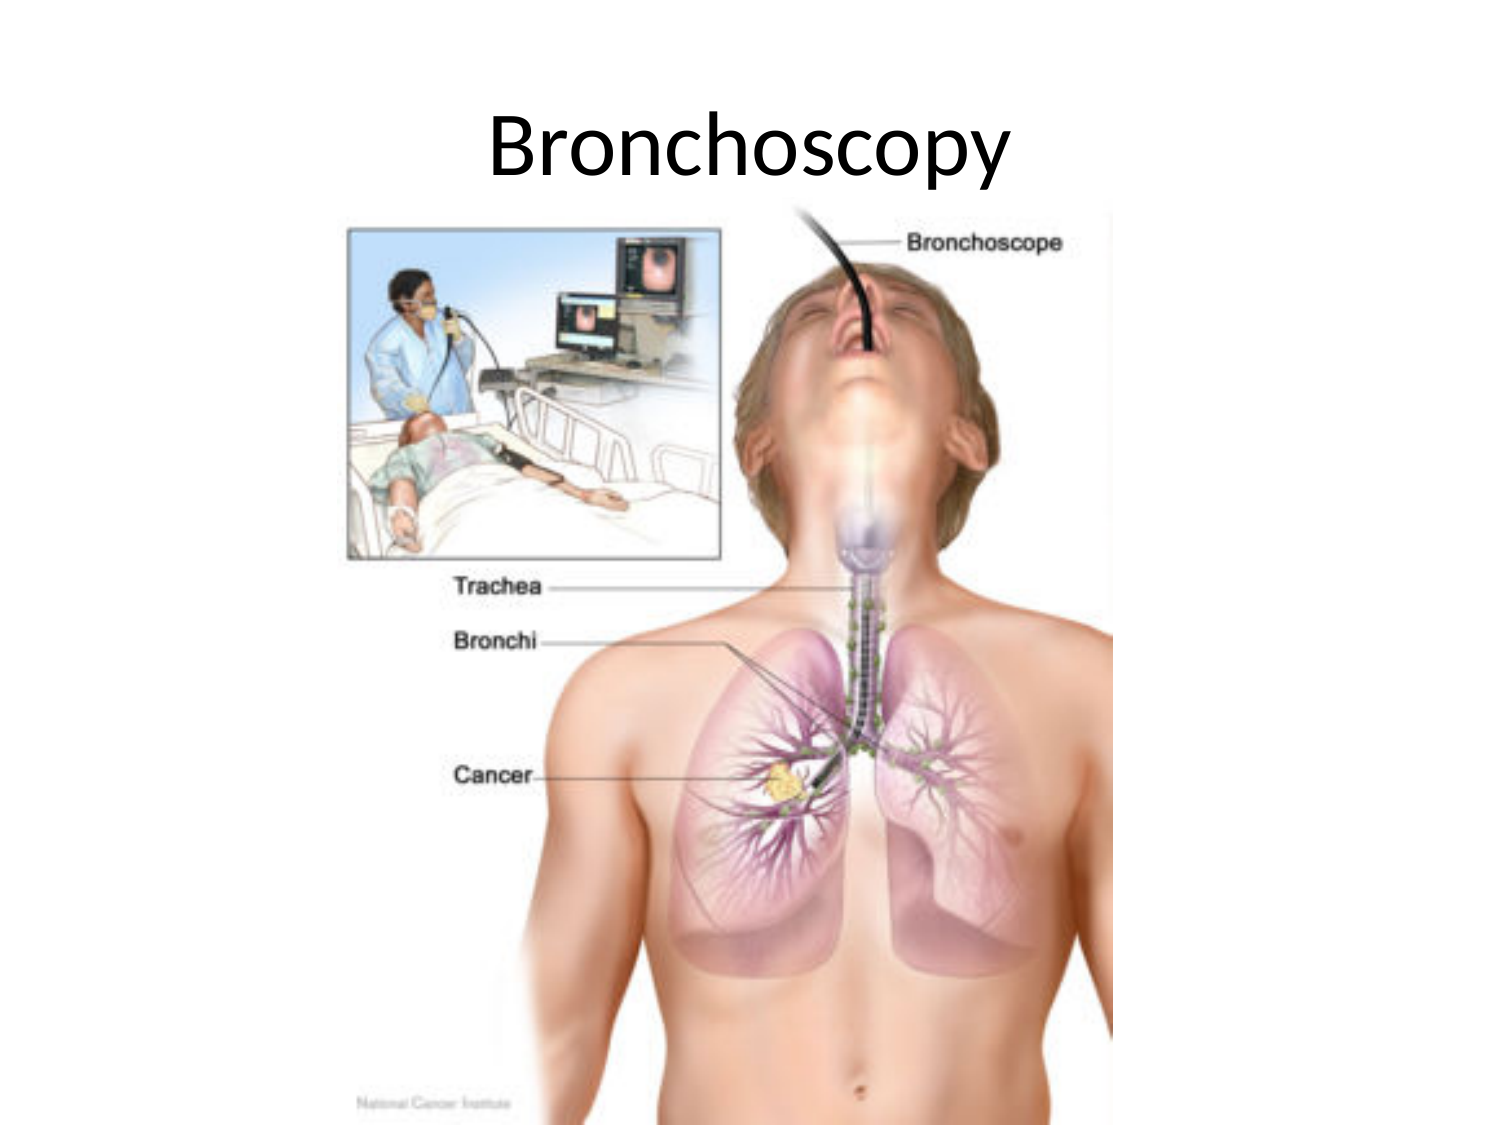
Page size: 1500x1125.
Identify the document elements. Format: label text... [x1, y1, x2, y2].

title Bronchoscopy [75, 45, 1425, 233]
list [337, 197, 1113, 1125]
